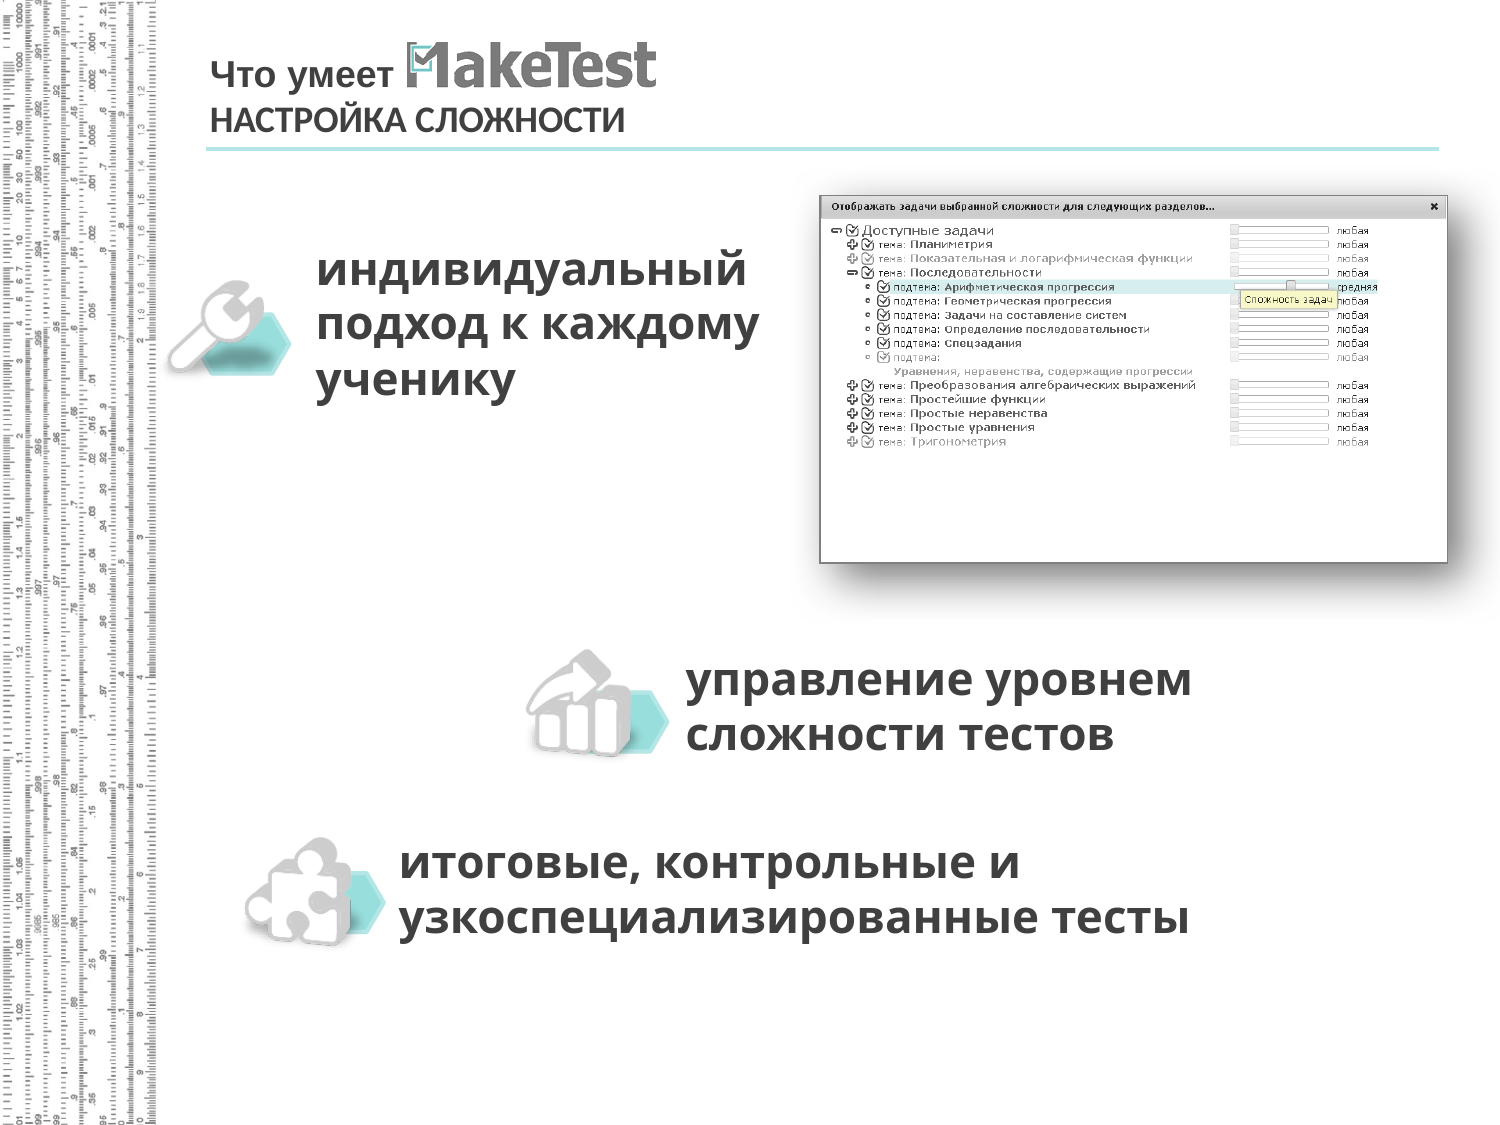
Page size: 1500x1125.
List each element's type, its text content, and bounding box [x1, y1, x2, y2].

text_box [513, 633, 1206, 768]
picture [0, 0, 161, 1125]
picture [407, 42, 657, 88]
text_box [147, 231, 775, 412]
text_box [229, 822, 1200, 956]
picture [820, 196, 1448, 563]
text_box Что умеет НАСТРОЙКА СЛОЖНОСТИ [194, 42, 1473, 149]
